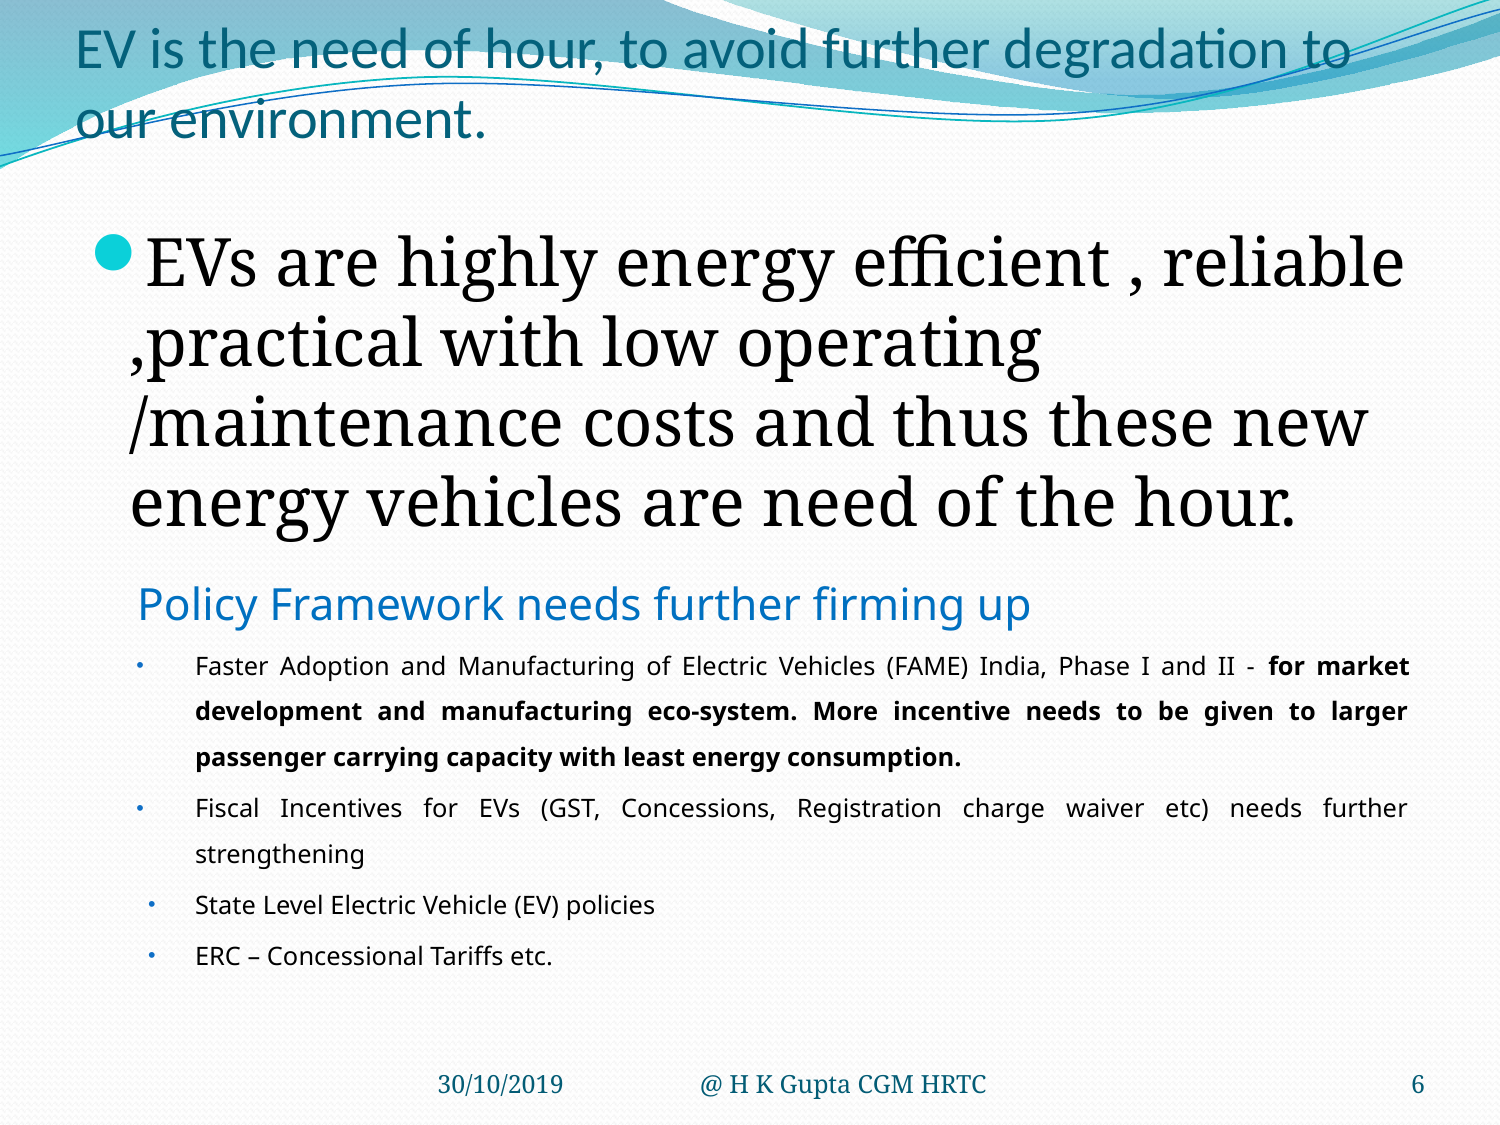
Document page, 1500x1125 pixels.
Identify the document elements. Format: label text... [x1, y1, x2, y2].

footer 30/10/2019 @ H K Gupta CGM HRTC [437, 1042, 988, 1103]
slide_number 6 [1299, 1042, 1425, 1103]
list EVs are highly energy efficient , reliable ,practical with low operating /maintenance costs and thus these new energy vehicles are need of the hour. Policy Framework needs further firming up Faster Adoption and Manufacturing of Electric Vehicles (FAME) India, Phase I and II - for market development and manufacturing eco-system. More incentive needs to be given to larger passenger carrying capacity with least energy consumption. Fiscal Incentives for EVs (GST, Concessions, Registration charge waiver etc) needs further strengthening State Level Electric Vehicle (EV) policies ERC – Concessional Tariffs etc. [75, 212, 1425, 1038]
title EV is the need of hour, to avoid further degradation to our environment. [75, 50, 1425, 150]
